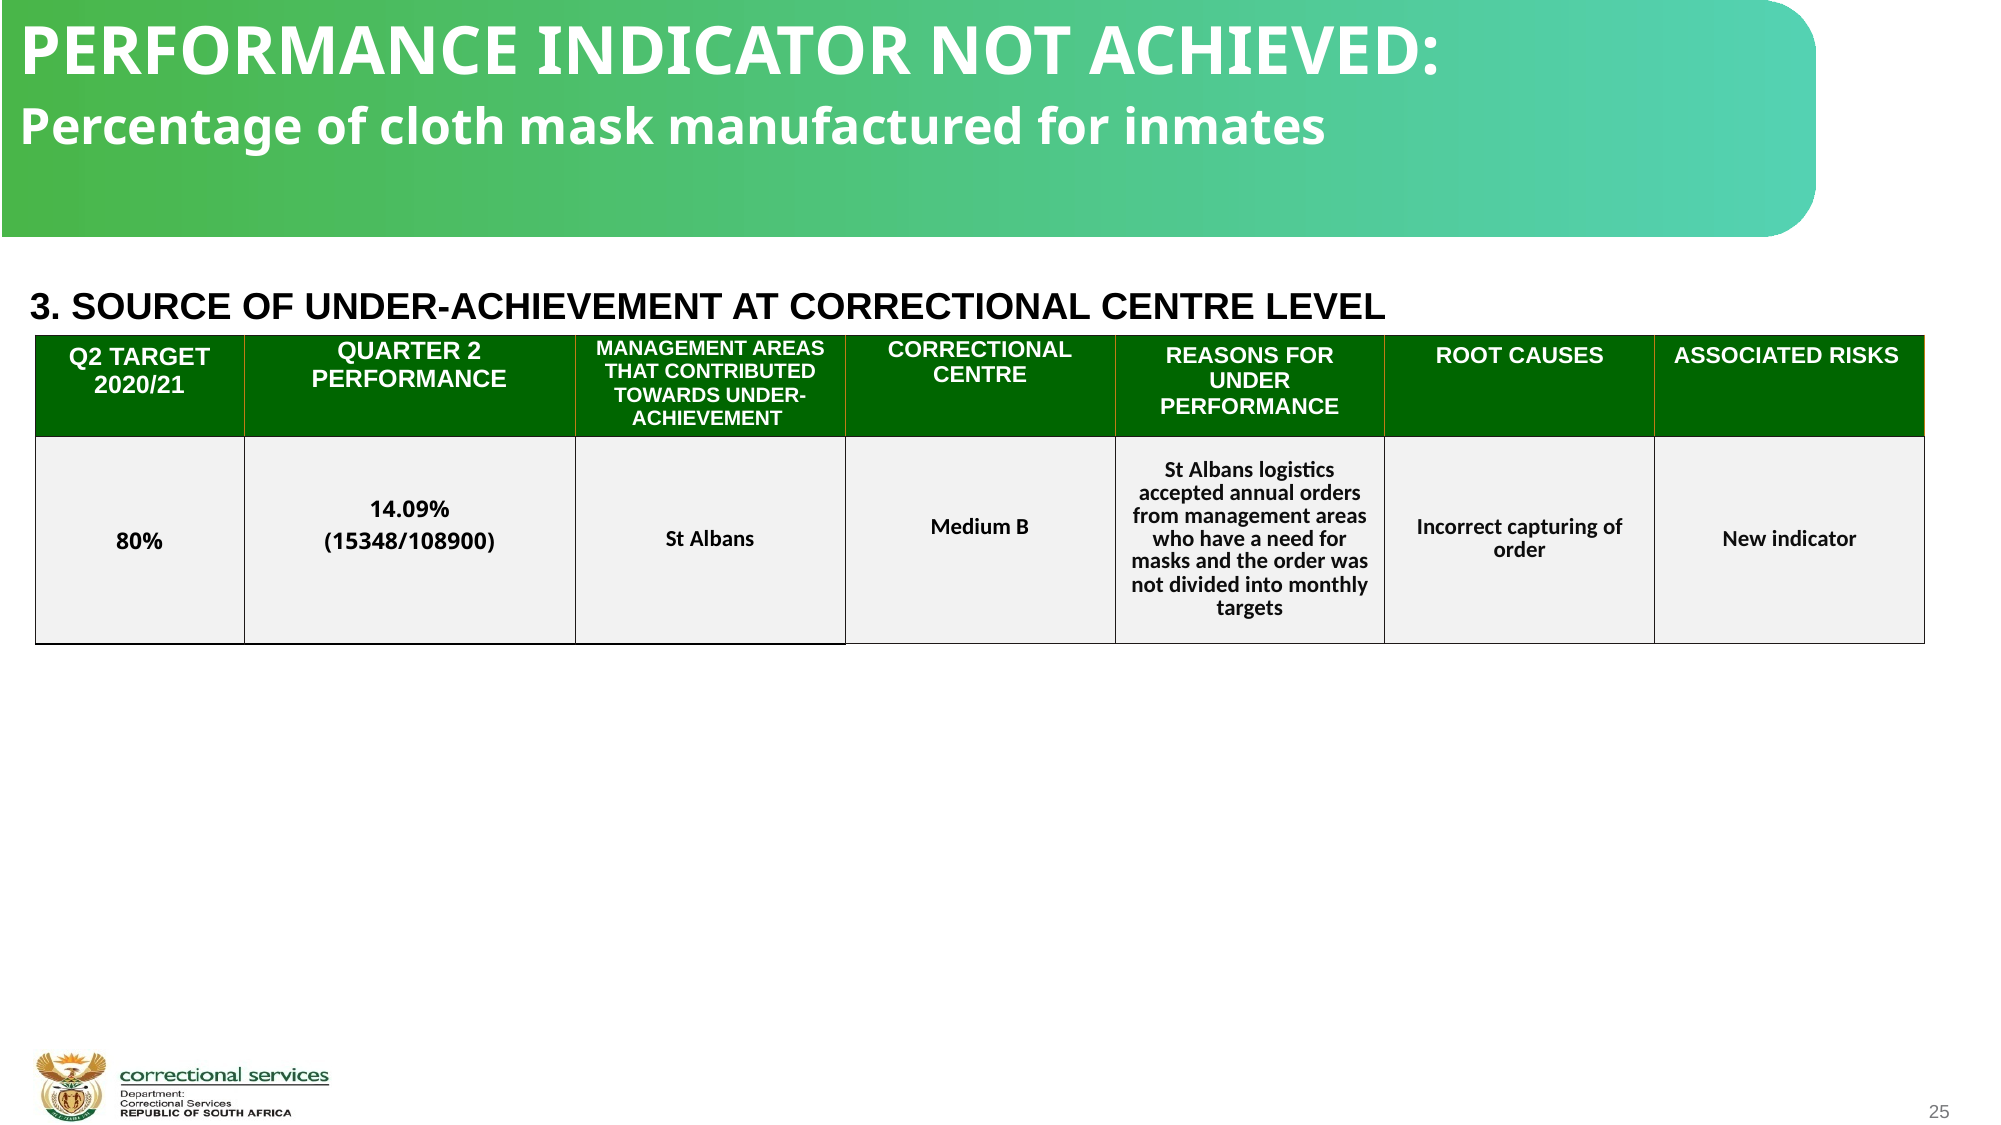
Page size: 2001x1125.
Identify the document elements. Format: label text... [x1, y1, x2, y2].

table_cell 80% [36, 437, 244, 643]
table_header ASSOCIATED RISKS [1655, 336, 1924, 436]
table_header MANAGEMENT AREAS THAT CONTRIBUTED TOWARDS UNDER-ACHIEVEMENT [576, 336, 845, 436]
table_header ROOT CAUSES [1385, 336, 1654, 436]
table_cell New indicator [1655, 437, 1924, 643]
table_header Q2 TARGET 2020/21 [36, 336, 244, 436]
table_cell 14.09% (15348/108900) [245, 437, 575, 643]
picture [33, 1049, 332, 1123]
table_header REASONS FOR UNDER PERFORMANCE [1116, 336, 1384, 436]
table_cell St Albans [576, 437, 845, 643]
table_cell Medium B [846, 437, 1115, 643]
text_box PERFORMANCE INDICATOR NOT ACHIEVED: Percentage of cloth mask manufactured for inmates [4, 9, 1803, 96]
table_header QUARTER 2 PERFORMANCE [245, 336, 575, 436]
text_box [2, 0, 1816, 237]
text_box 3. SOURCE OF UNDER-ACHIEVEMENT AT CORRECTIONAL CENTRE LEVEL [0, 274, 1463, 335]
table_header CORRECTIONAL CENTRE [846, 336, 1115, 436]
table_cell St Albans logistics accepted annual orders from management areas who have a need for masks and the order was not divided into monthly targets [1116, 437, 1384, 643]
table_cell Incorrect capturing of order [1385, 437, 1654, 643]
